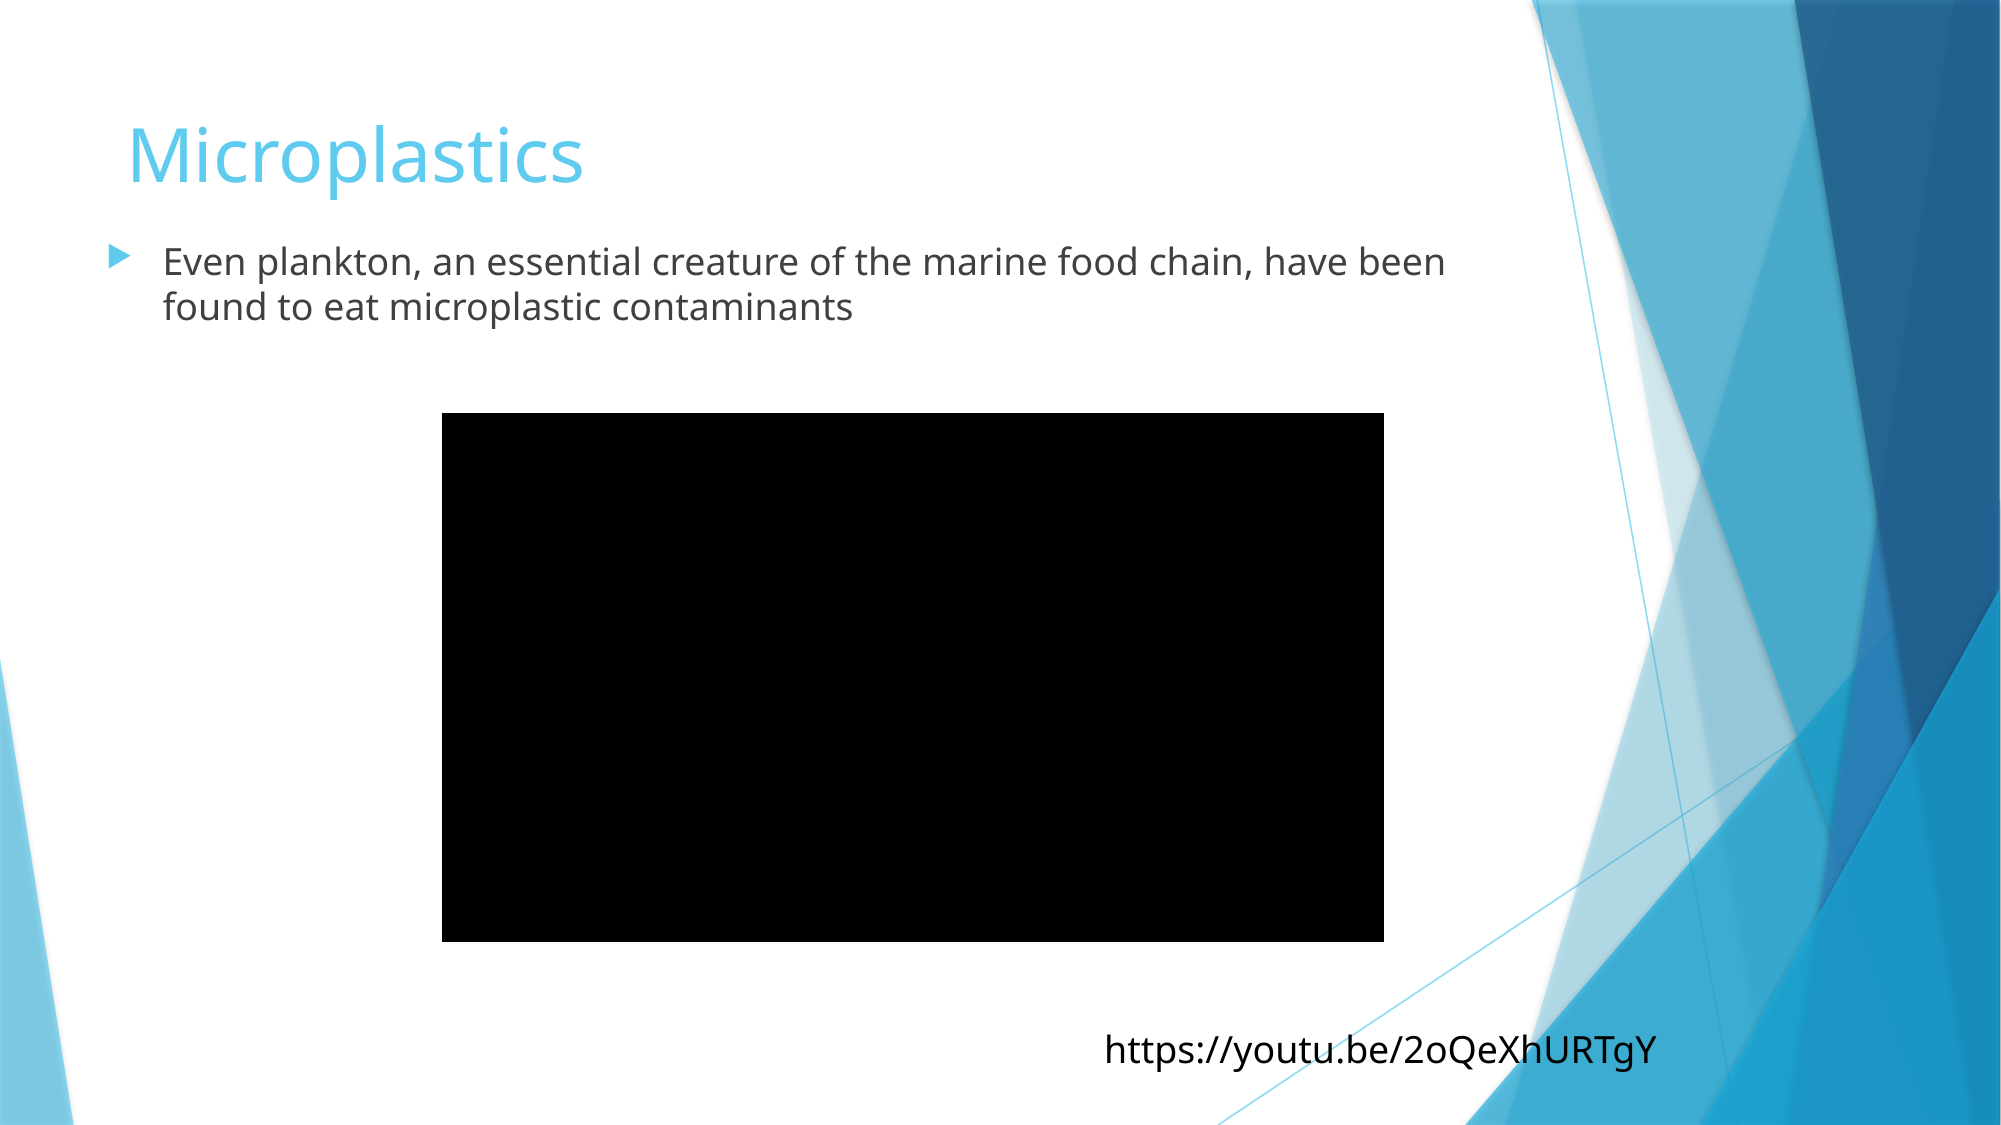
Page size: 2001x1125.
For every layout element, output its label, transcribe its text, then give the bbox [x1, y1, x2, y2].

list Even plankton, an essential creature of the marine food chain, have been found to eat microplastic contaminants [91, 230, 1502, 337]
text_box https://youtu.be/2oQeXhURTgY [1089, 1018, 1679, 1079]
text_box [441, 412, 1385, 944]
title Microplastics [111, 99, 1522, 317]
